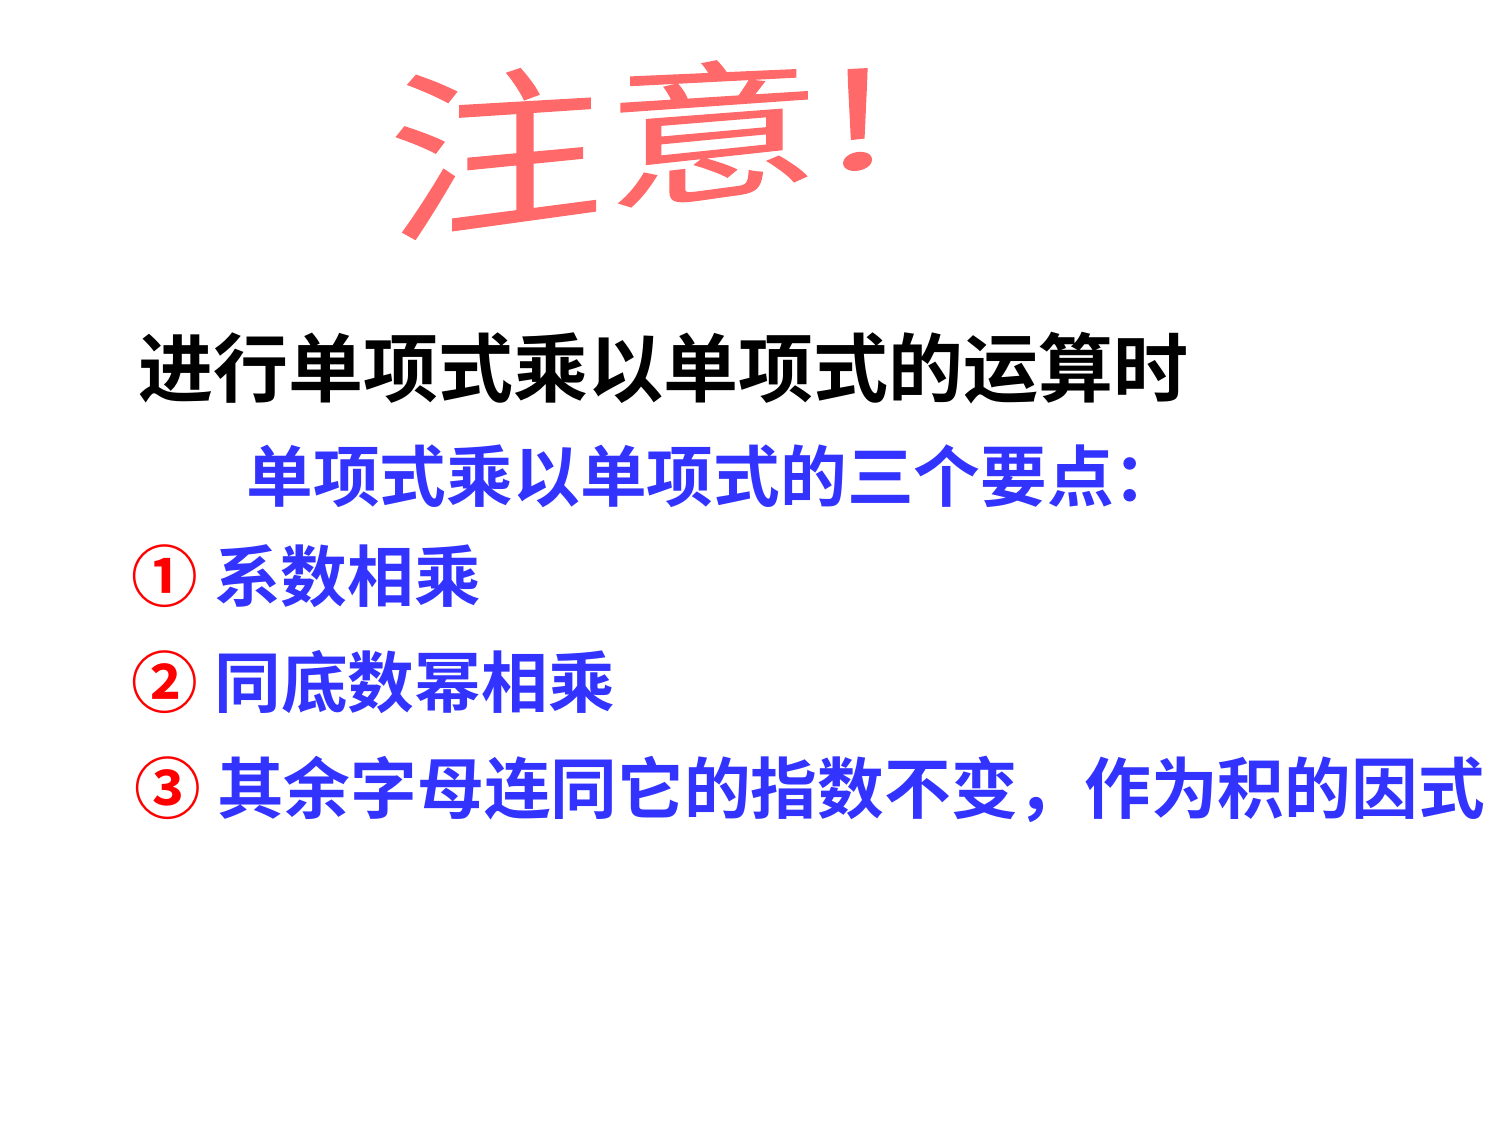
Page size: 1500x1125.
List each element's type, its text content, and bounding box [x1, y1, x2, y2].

text_box ③其余字母连同它的指数不变，作为积的因式 [119, 739, 1500, 835]
text_box ②同底数幂相乘 [116, 633, 630, 728]
text_box ①系数相乘 [116, 527, 496, 622]
text_box 进行单项式乘以单项式的运算时 [123, 314, 1412, 419]
text_box 单项式乘以单项式的三个要点： [231, 427, 1196, 522]
